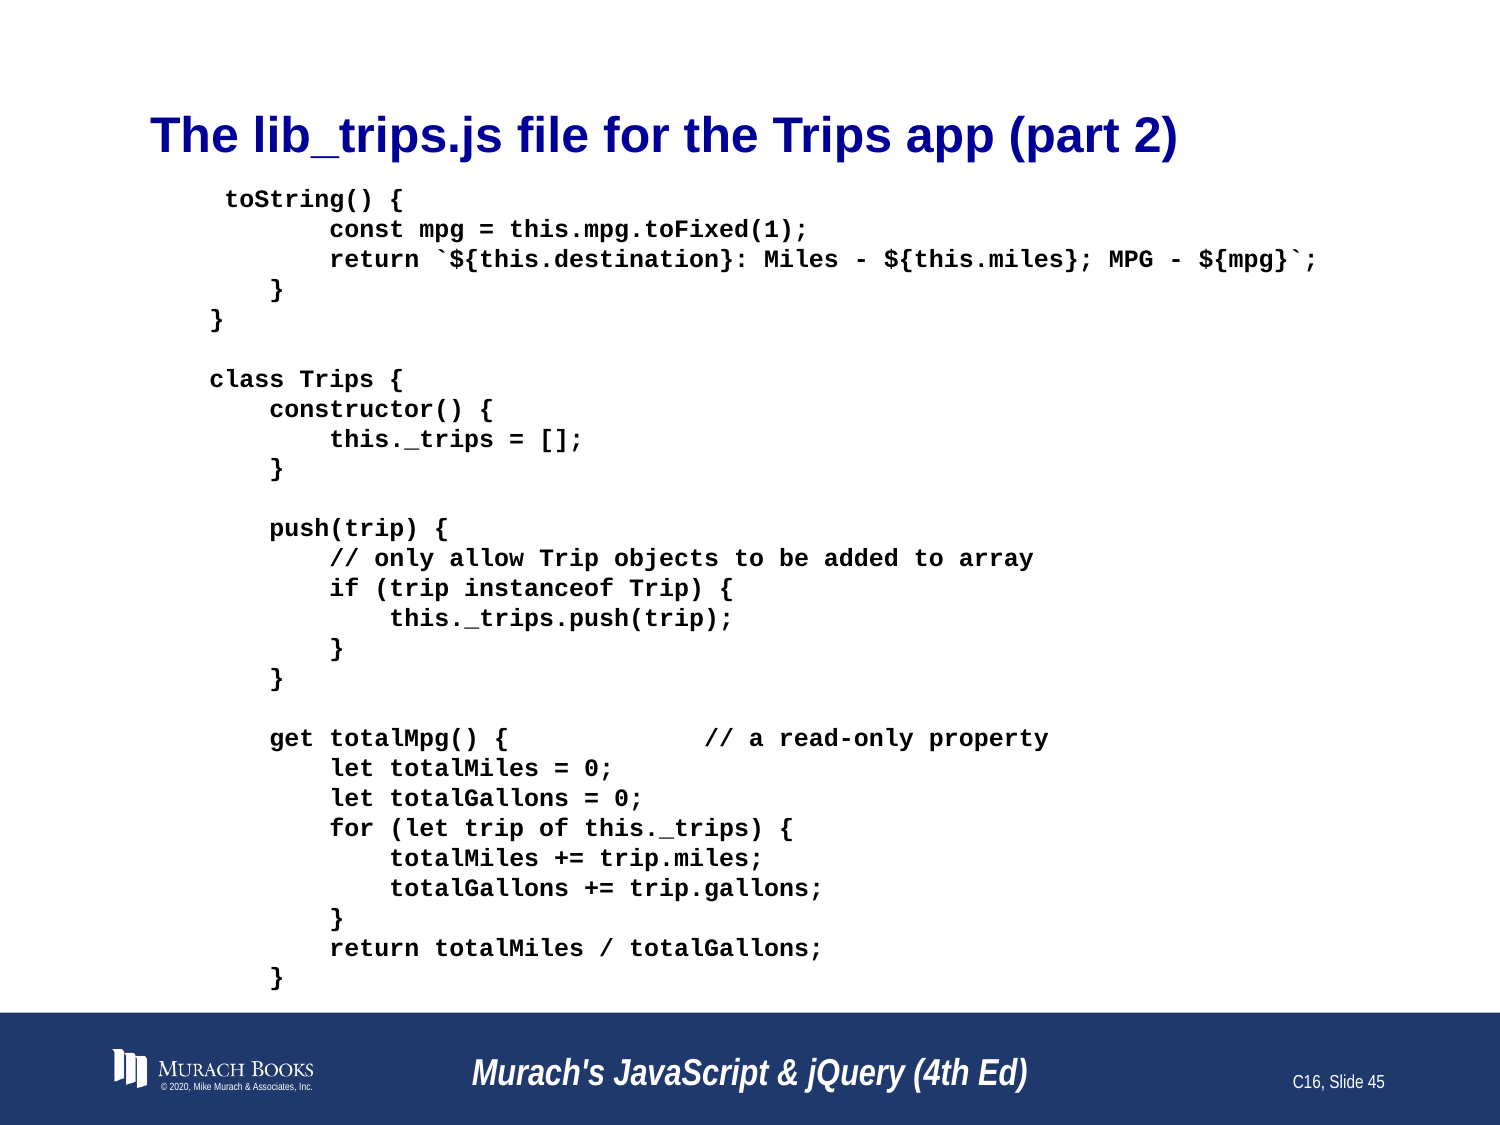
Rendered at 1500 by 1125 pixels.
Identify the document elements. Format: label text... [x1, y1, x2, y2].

slide_number C16, Slide 45 [1087, 1025, 1400, 1100]
slide_number Murach's JavaScript & jQuery (4th Ed) [463, 1025, 1050, 1100]
title The lib_trips.js file for the Trips app (part 2) [150, 102, 1350, 164]
list toString() { const mpg = this.mpg.toFixed(1); return `${this.destination}: Miles - ${this.miles}; MPG - ${mpg}`; } } class Trips { constructor() { this._trips = []; } push(trip) { // only allow Trip objects to be added to array if (trip instanceof Trip) { this._trips.push(trip); } } get totalMpg() { // a read-only property let totalMiles = 0; let totalGallons = 0; for (let trip of this._trips) { totalMiles += trip.miles; totalGallons += trip.gallons; } return totalMiles / totalGallons; } [137, 174, 1350, 975]
footer © 2020, Mike Murach & Associates, Inc. [12, 1025, 463, 1100]
